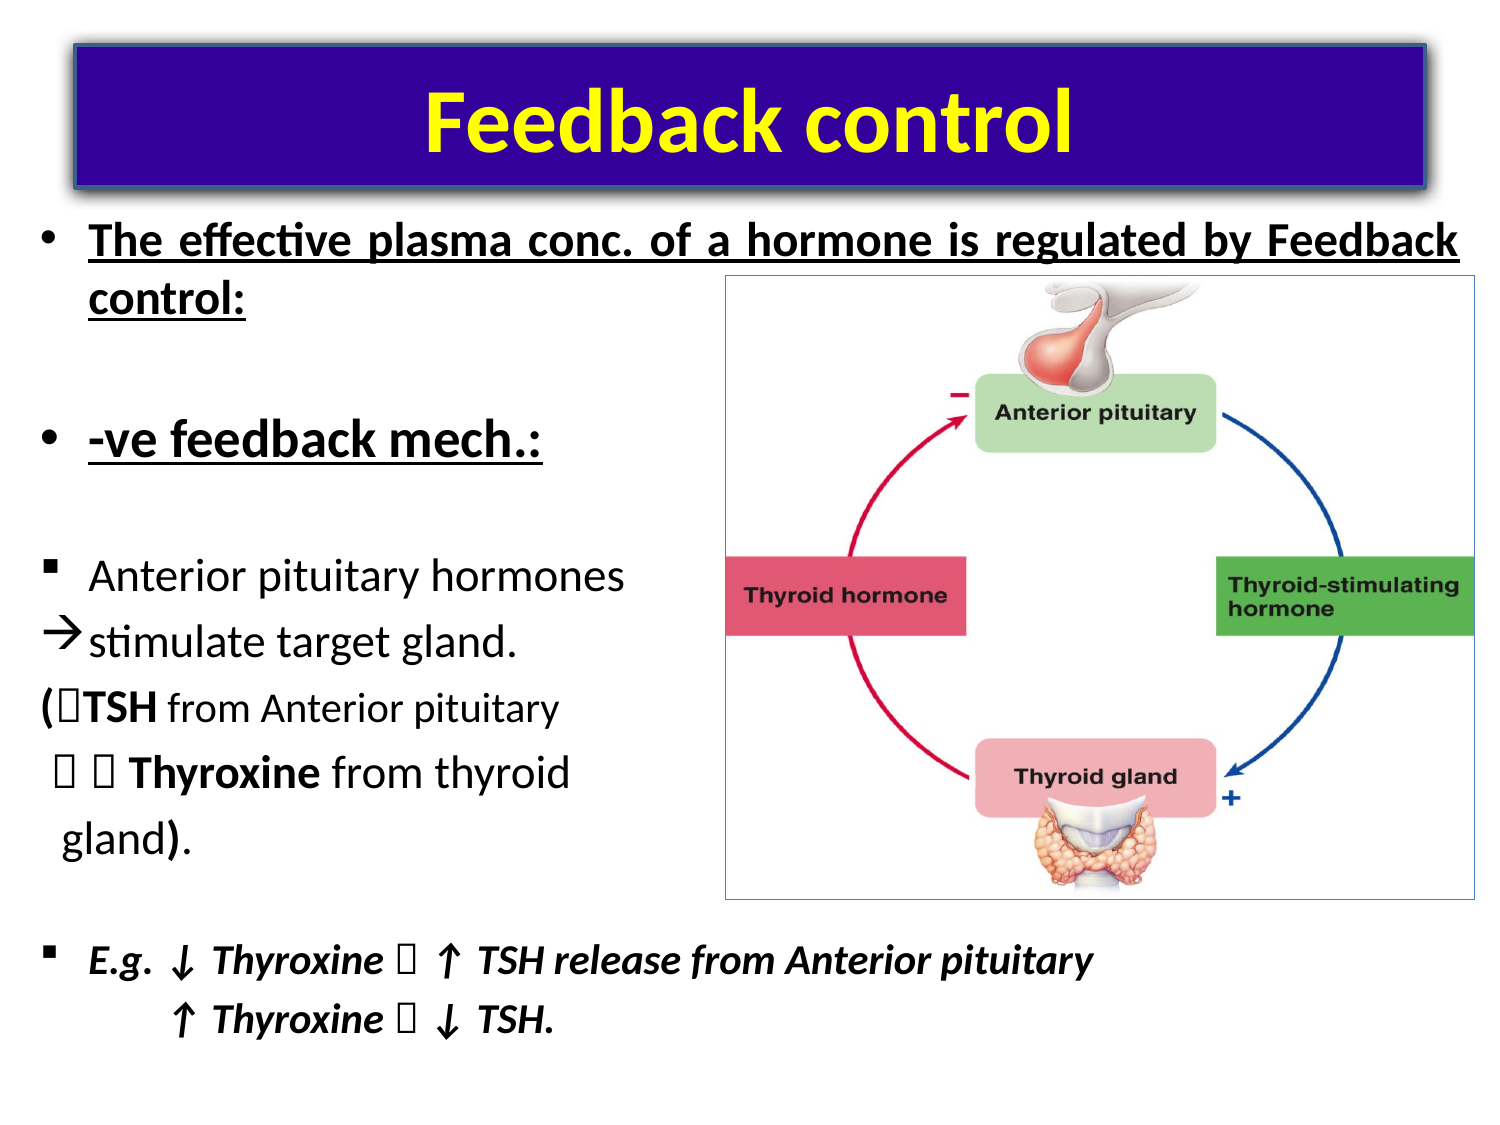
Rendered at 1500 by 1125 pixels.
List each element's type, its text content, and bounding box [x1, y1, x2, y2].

list The effective plasma conc. of a hormone is regulated by Feedback control: -ve feedback mech.: Anterior pituitary hormones stimulate target gland. (TSH from Anterior pituitary   Thyroxine from thyroid gland). E.g. ↓ Thyroxine  ↑ TSH release from Anterior pituitary ↑ Thyroxine  ↓ TSH. [24, 200, 1475, 1050]
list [724, 274, 1476, 901]
title Feedback control [73, 43, 1427, 190]
